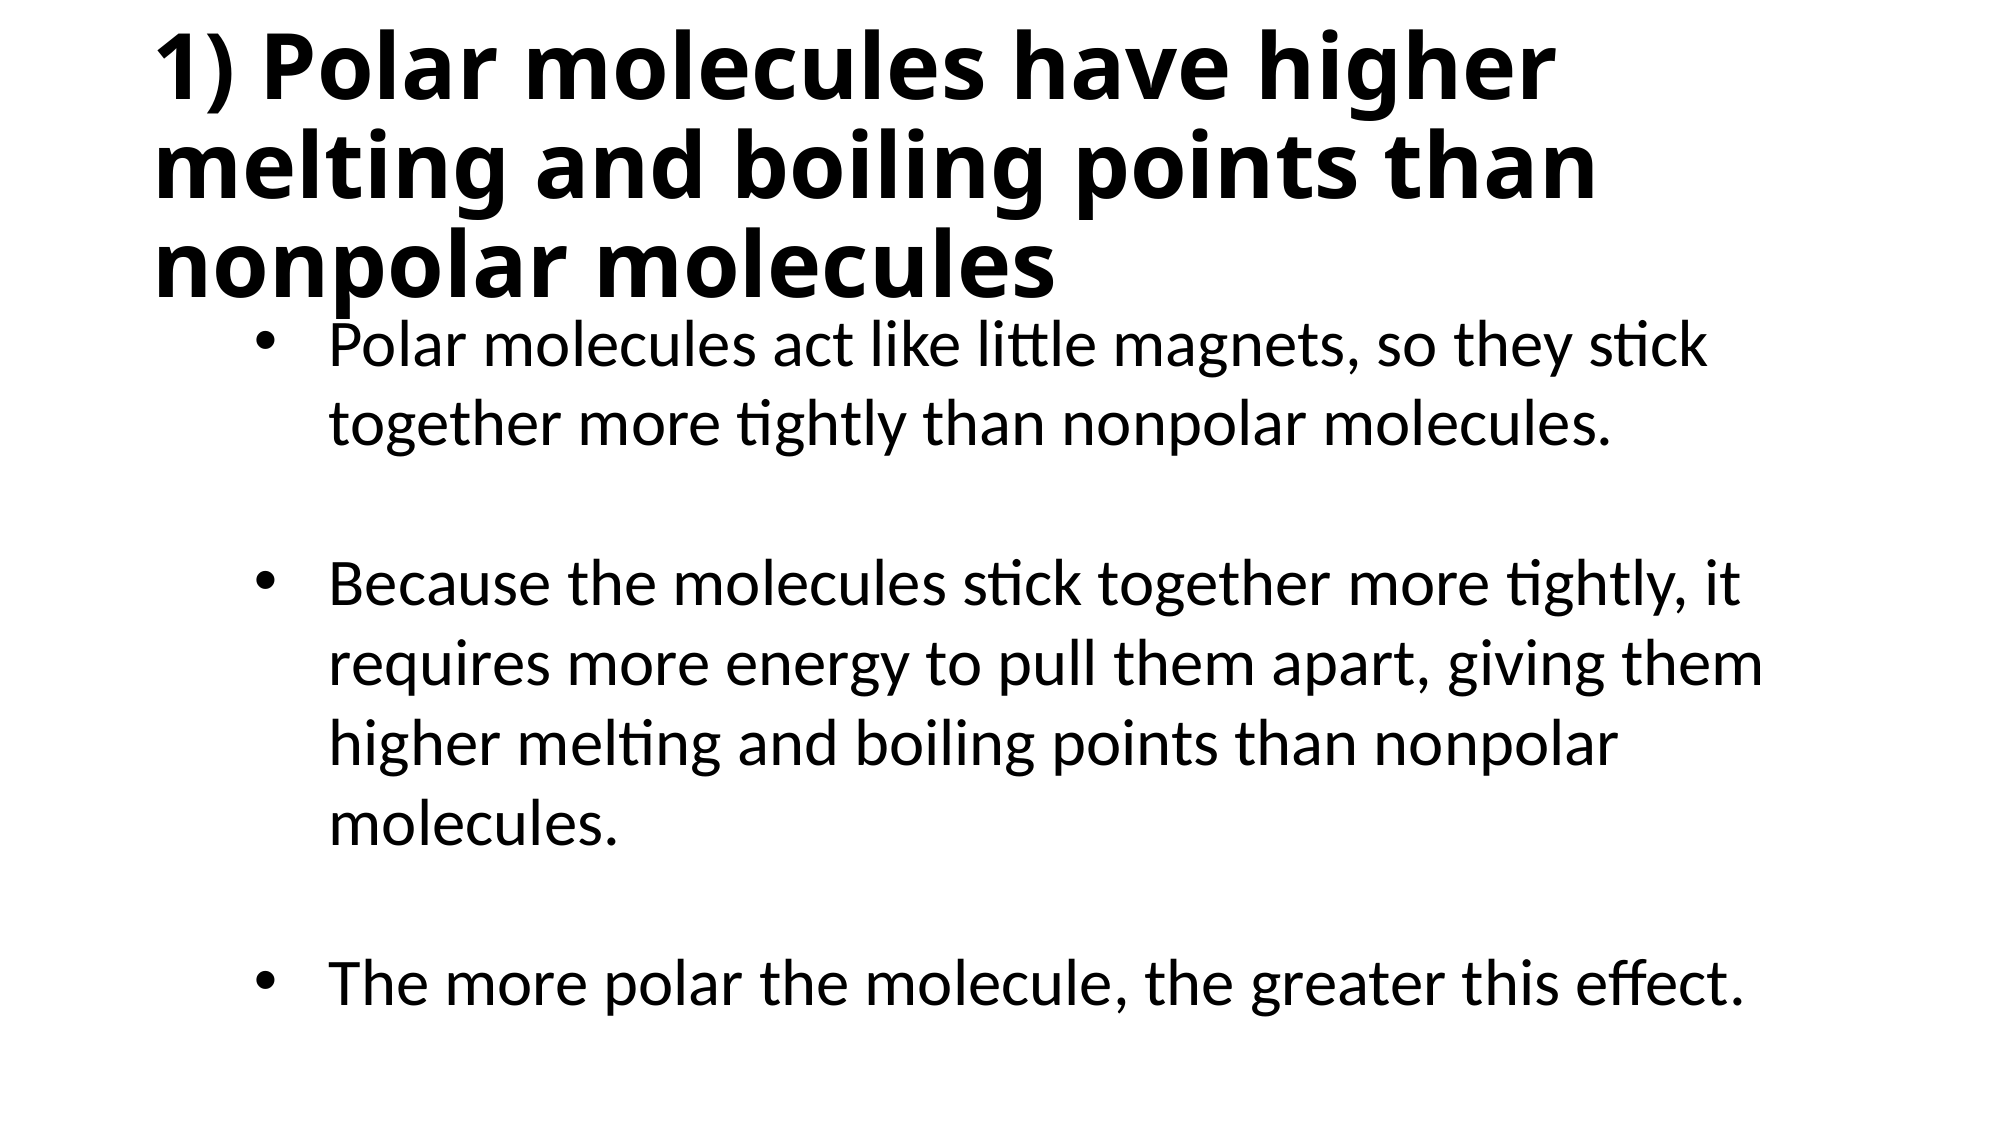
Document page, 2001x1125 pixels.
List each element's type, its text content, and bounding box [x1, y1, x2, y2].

text_box Polar molecules act like little magnets, so they stick together more tightly than nonpolar molecules. Because the molecules stick together more tightly, it requires more energy to pull them apart, giving them higher melting and boiling points than nonpolar molecules. The more polar the molecule, the greater this effect. [238, 291, 1844, 1117]
title 1) Polar molecules have higher melting and boiling points than nonpolar molecules [137, 59, 1863, 278]
